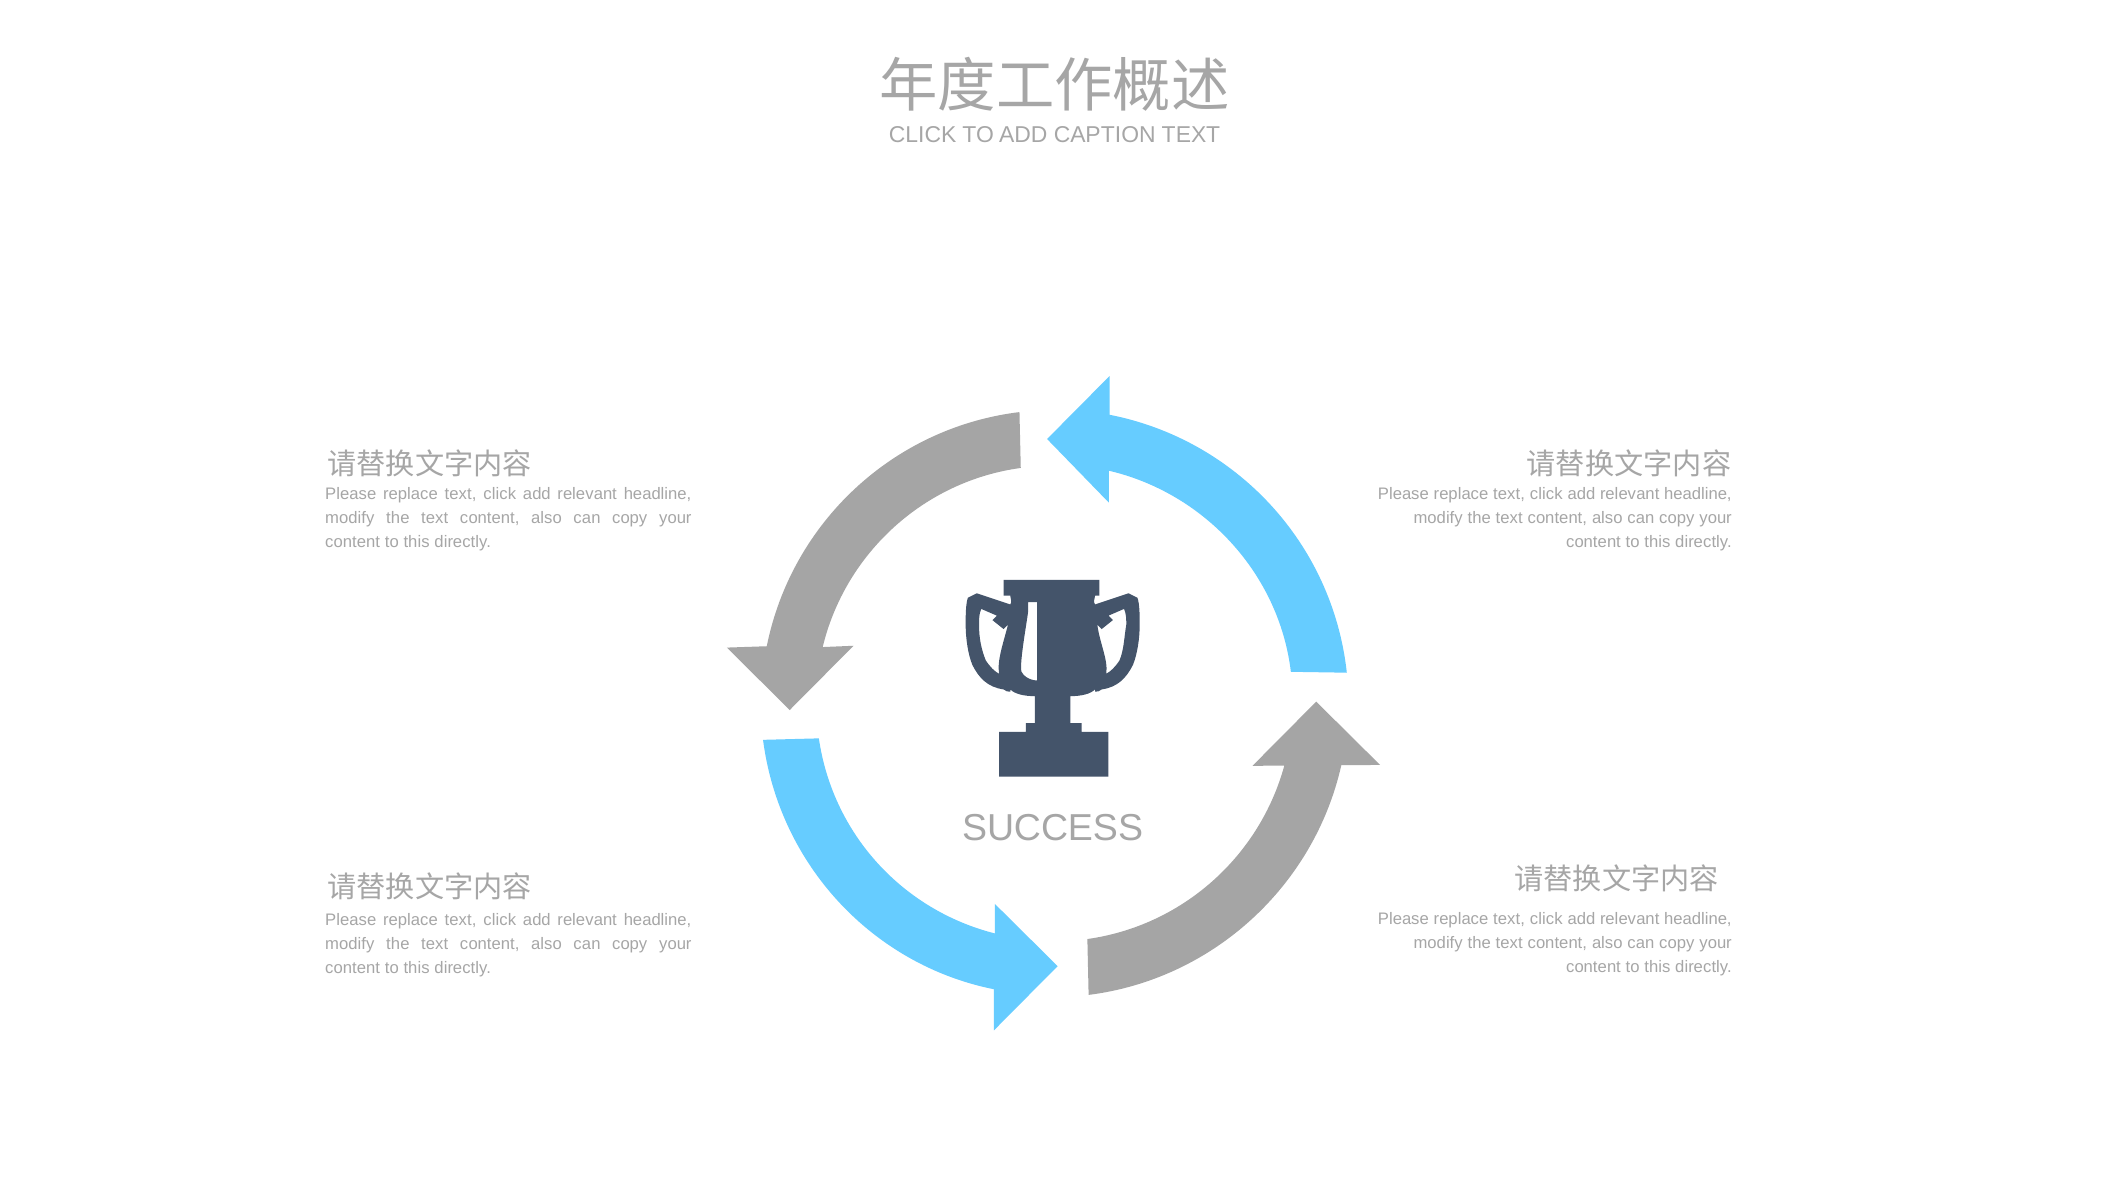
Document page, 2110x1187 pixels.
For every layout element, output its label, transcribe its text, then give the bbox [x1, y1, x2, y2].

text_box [310, 431, 707, 558]
text_box CLICK TO ADD CAPTION TEXT [865, 119, 1245, 147]
text_box 年度工作概述 [865, 48, 1245, 119]
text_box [310, 854, 707, 984]
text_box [1361, 431, 1748, 558]
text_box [1361, 845, 1748, 983]
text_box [741, 388, 1369, 1017]
